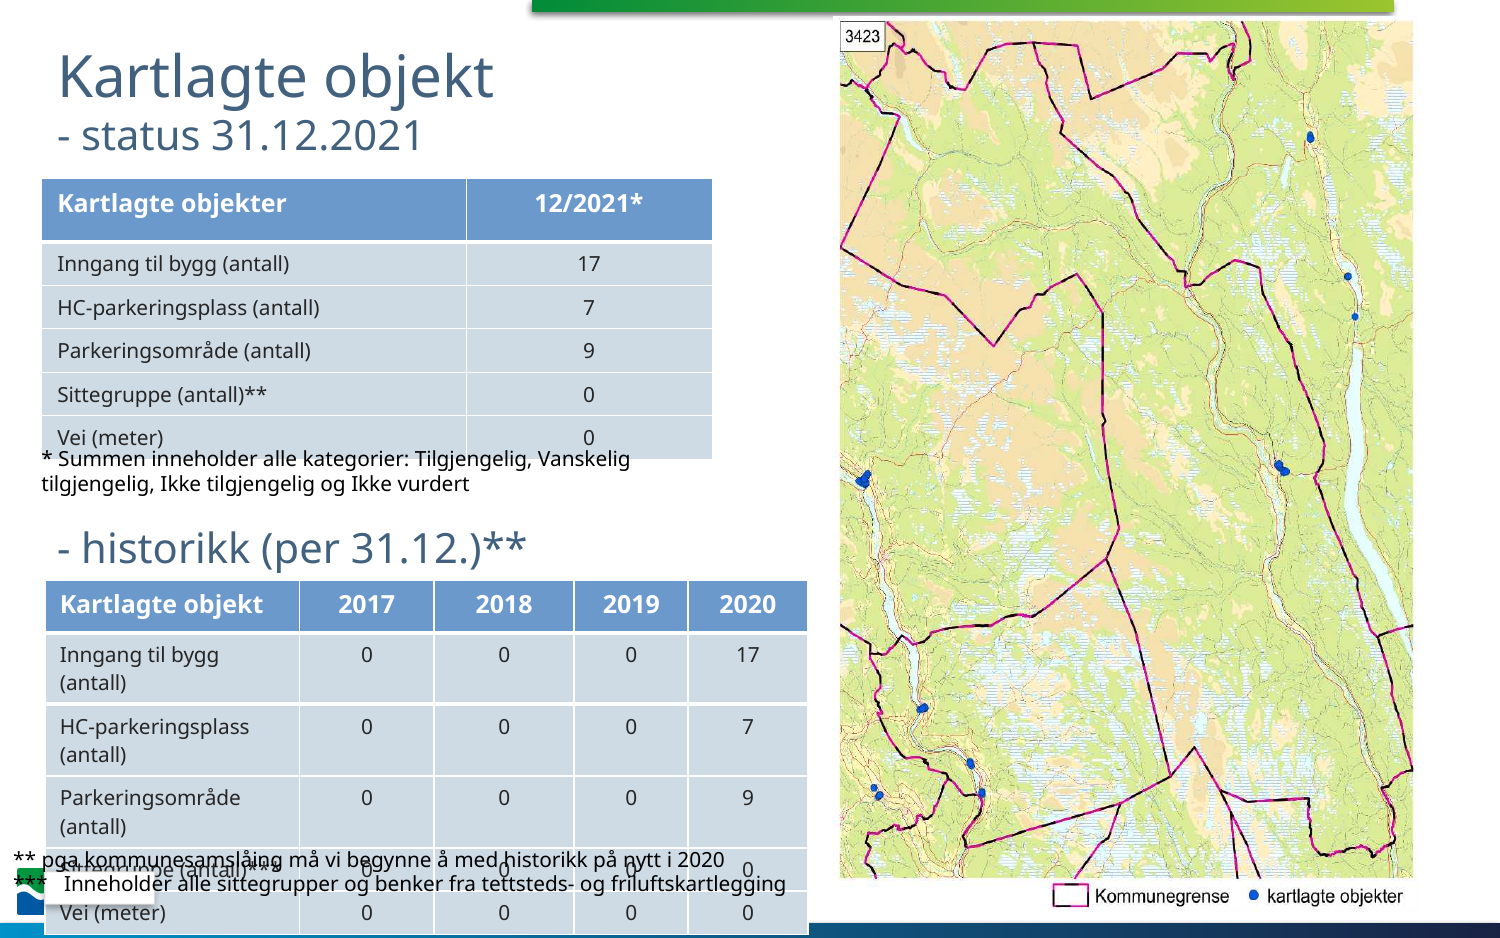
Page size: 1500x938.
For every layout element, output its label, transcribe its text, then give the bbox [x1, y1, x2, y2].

table_header 2019 [575, 581, 687, 631]
table_cell Vei (meter) [46, 904, 299, 934]
text_box ** pga kommunesamslåing må vi begynne å med historikk på nytt i 2020 *** Inneholder alle sittegrupper og benker fra tettsteds- og friluftskartlegging [0, 838, 802, 904]
table_cell 17 [689, 635, 807, 702]
table_cell 0 [575, 777, 687, 838]
table_cell Vei (meter) [42, 416, 466, 438]
table_cell 0 [435, 777, 573, 838]
text_box - historikk (per 31.12.)** [42, 496, 828, 580]
table_header 2018 [435, 581, 573, 631]
text_box * Summen inneholder alle kategorier: Tilgjengelig, Vanskelig tilgjengelig, Ikke tilgjengelig og Ikke vurdert [26, 438, 711, 504]
table_cell 0 [689, 892, 807, 934]
table_cell 0 [435, 904, 573, 934]
table_cell 17 [467, 244, 712, 285]
table_cell 0 [300, 706, 433, 775]
table_cell 7 [467, 286, 712, 328]
table_cell 0 [575, 706, 687, 775]
text_box Kartlagte objekt - status 31.12.2021 [42, 24, 828, 167]
table_header 2017 [300, 581, 433, 631]
table_cell 9 [467, 329, 712, 372]
table_header Kartlagte objekter [42, 179, 466, 240]
picture [833, 16, 1419, 913]
table_cell Sittegruppe (antall)** [42, 373, 466, 415]
table_cell 7 [689, 706, 807, 775]
table_cell 0 [802, 849, 807, 890]
table_cell Parkeringsområde (antall) [42, 329, 466, 372]
table_header 12/2021* [467, 179, 712, 240]
table_cell 0 [575, 635, 687, 702]
table_cell Inngang til bygg (antall) [42, 244, 466, 285]
table_cell Inngang til bygg (antall) [46, 635, 299, 702]
table_cell HC-parkeringsplass (antall) [42, 286, 466, 328]
table_cell 0 [300, 777, 433, 838]
table_header Kartlagte objekt [46, 581, 299, 631]
table_cell 0 [300, 635, 433, 702]
table_cell HC-parkeringsplass (antall) [46, 706, 299, 775]
table_header 2020 [689, 581, 807, 631]
table_cell 0 [467, 416, 712, 459]
table_cell 0 [300, 904, 433, 934]
table_cell 0 [435, 635, 573, 702]
table_cell 0 [467, 373, 712, 415]
table_cell 0 [435, 706, 573, 775]
table_cell 0 [575, 904, 687, 934]
table_cell 9 [689, 777, 807, 847]
table_cell Parkeringsområde (antall) [46, 777, 299, 838]
